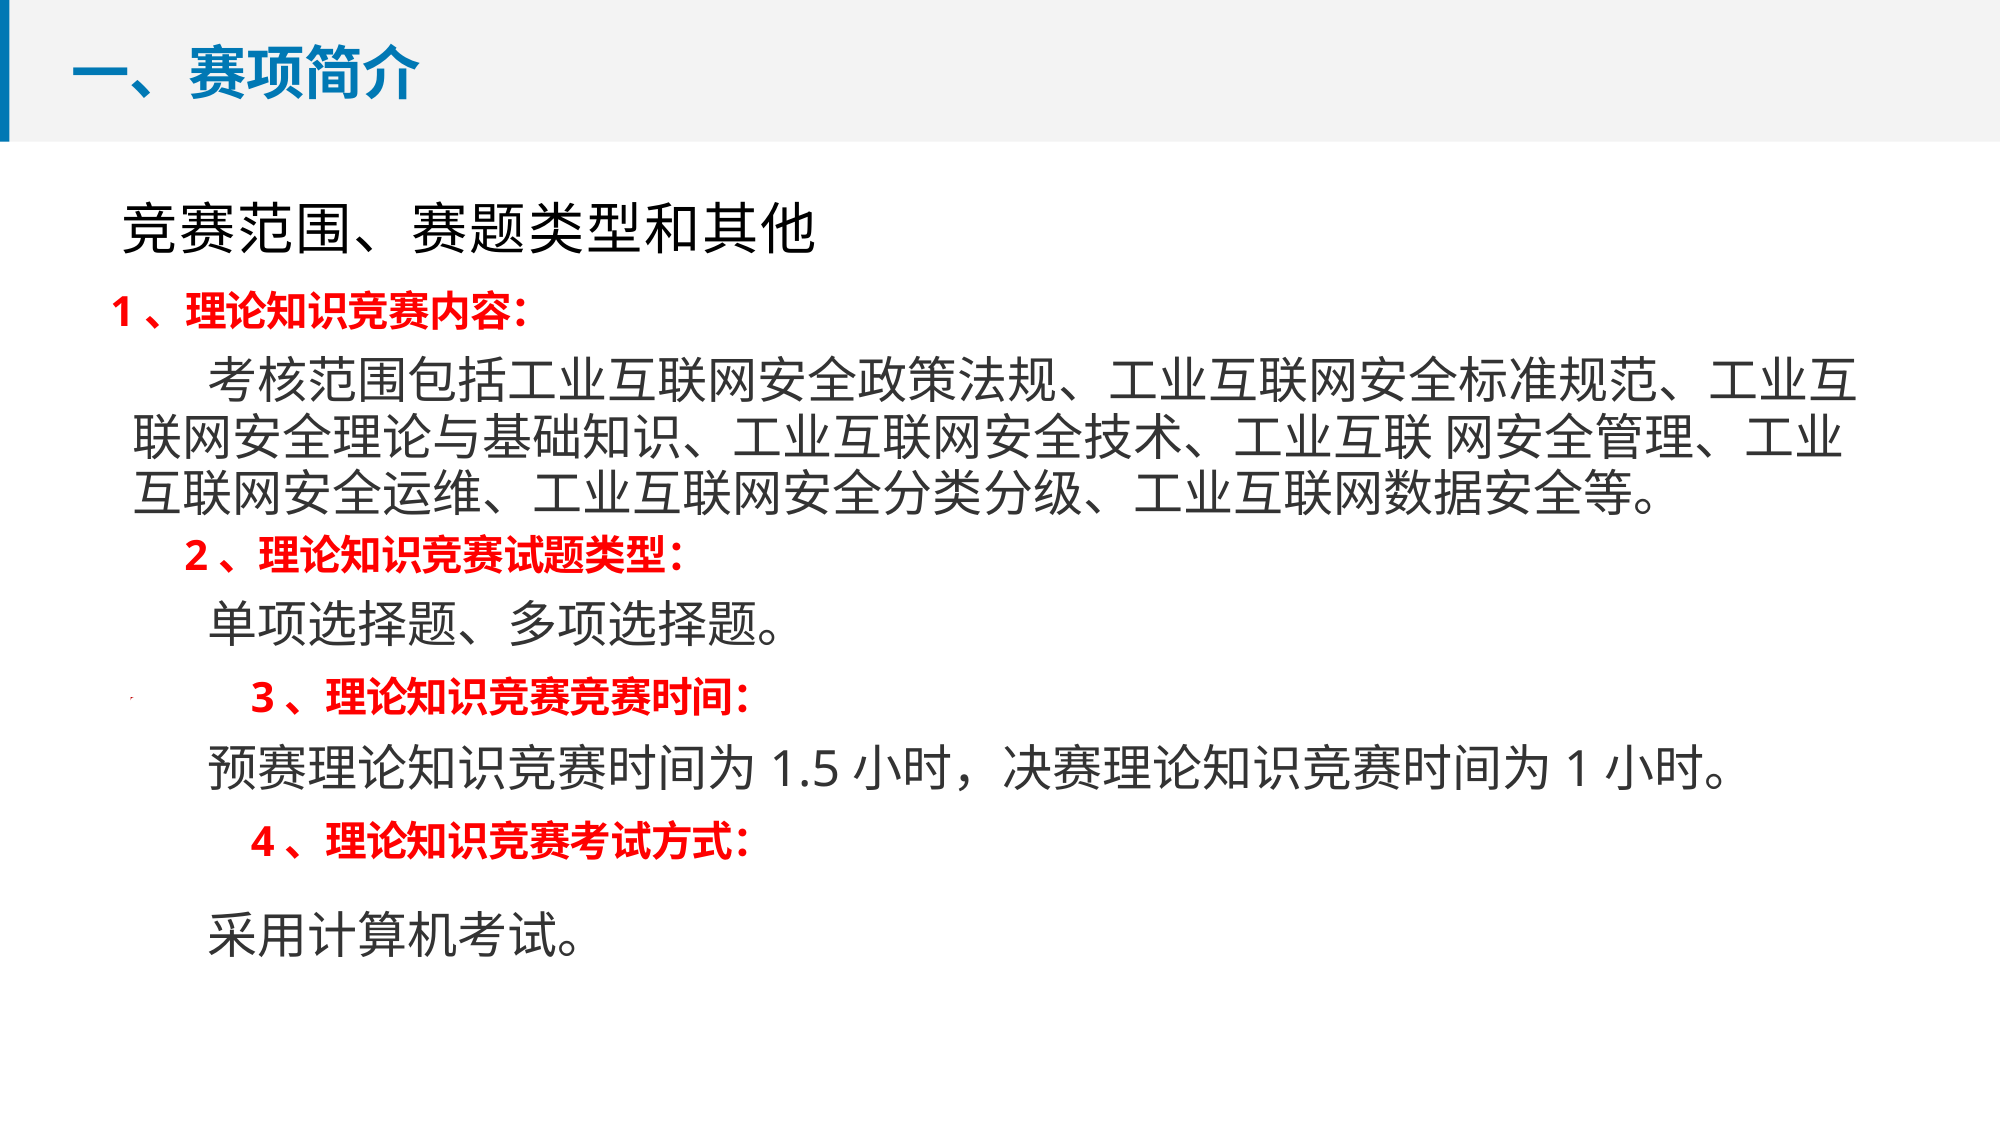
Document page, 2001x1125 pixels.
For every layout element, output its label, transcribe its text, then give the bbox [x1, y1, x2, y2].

text_box 1、理论知识竞赛内容： 考核范围包括工业互联网安全政策法规、工业互联网安全标准规范、工业互联网安全理论与基础知识、工业互联网安全技术、工业互联 网安全管理、工业互联网安全运维、工业互联网安全分类分级、工业互联网数据安全等。 2、理论知识竞赛试题类型： 单项选择题、多项选择题。 3、理论知识竞赛竞赛时间： 预赛理论知识竞赛时间为1.5小时，决赛理论知识竞赛时间为1小时。 4、理论知识竞赛考试方式： 采用计算机考试。 [56, 276, 1893, 1111]
text_box 竞赛范围、赛题类型和其他 [119, 190, 823, 263]
title 一、赛项简介 [56, 26, 1589, 116]
